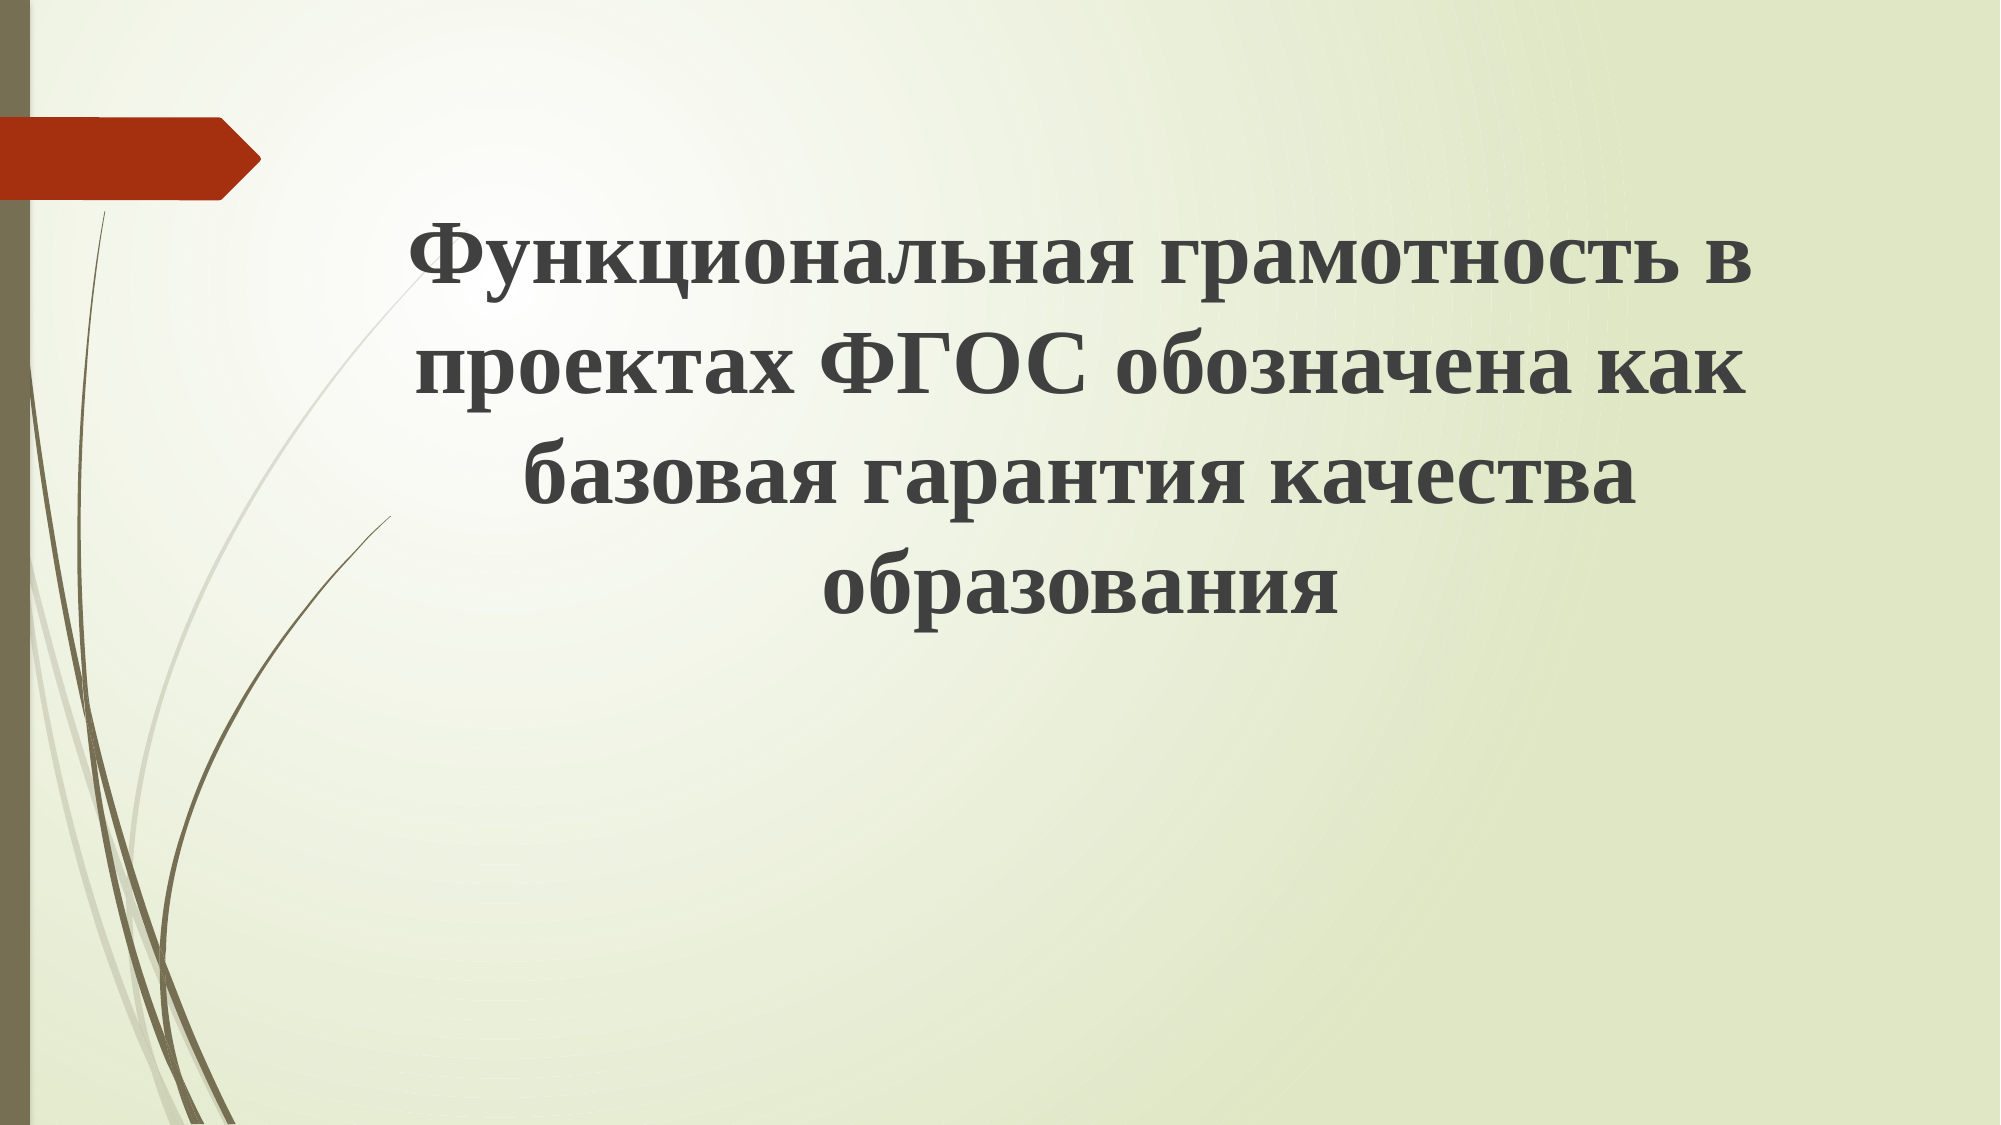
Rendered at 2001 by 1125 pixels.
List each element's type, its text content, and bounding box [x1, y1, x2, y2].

list Функциональная грамотность в проектах ФГОС обозначена как базовая гарантия качества образования [324, 184, 1838, 1038]
